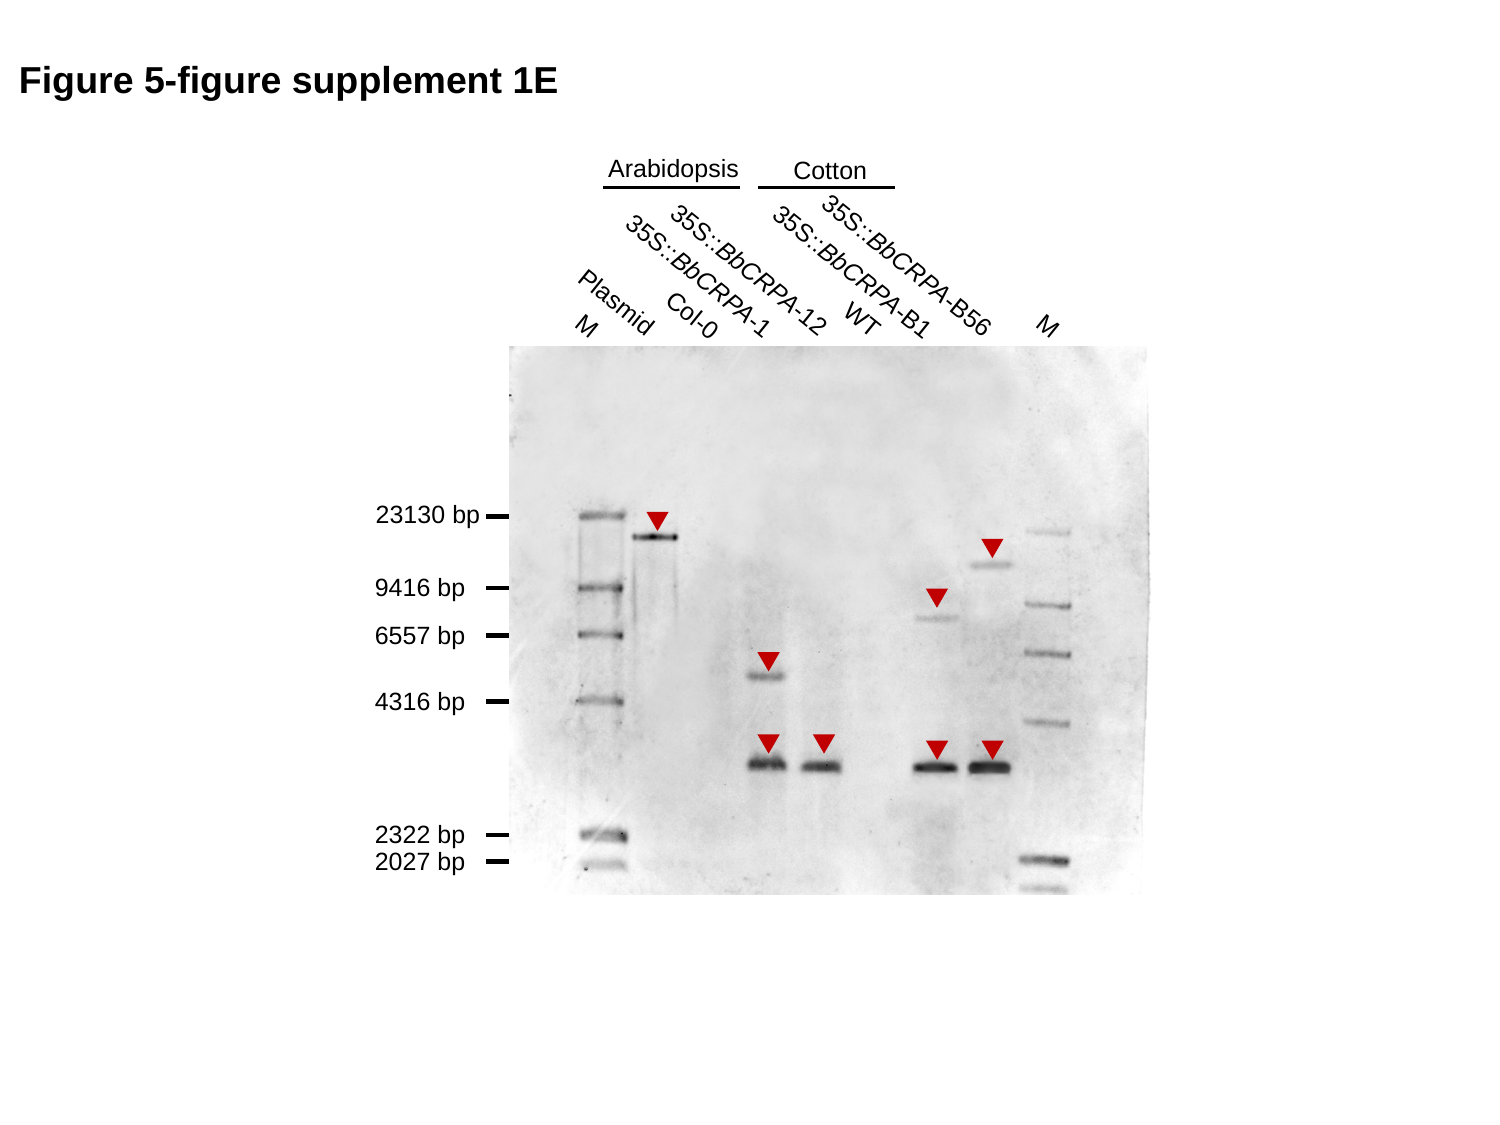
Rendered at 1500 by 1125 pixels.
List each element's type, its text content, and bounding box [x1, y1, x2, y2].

text_box 2027 bp [360, 837, 509, 883]
text_box 23130 bp [360, 491, 509, 537]
text_box 6557 bp [360, 611, 509, 657]
text_box 2322 bp [360, 811, 509, 837]
text_box 9416 bp [360, 564, 509, 610]
text_box 35S::BbCRPA-1 [604, 191, 808, 346]
text_box Col-0 [649, 277, 750, 346]
text_box Cotton [778, 146, 900, 192]
text_box Plasmid [557, 246, 708, 346]
picture [509, 346, 1182, 895]
text_box 35S::BbCRPA-B1 [751, 189, 971, 346]
text_box M [554, 298, 633, 346]
text_box WT [822, 291, 909, 346]
text_box Arabidopsis [593, 145, 782, 190]
text_box 4316 bp [360, 677, 509, 723]
text_box 35S::BbCRPA-B56 [800, 189, 1027, 346]
text_box 35S::BbCRPA-B56 [817, 172, 846, 186]
text_box 35S::BbCRPA-12 [649, 189, 859, 346]
text_box M [1015, 292, 1099, 346]
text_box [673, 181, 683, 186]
text_box Figure 5-figure supplement 1E [4, 48, 574, 109]
